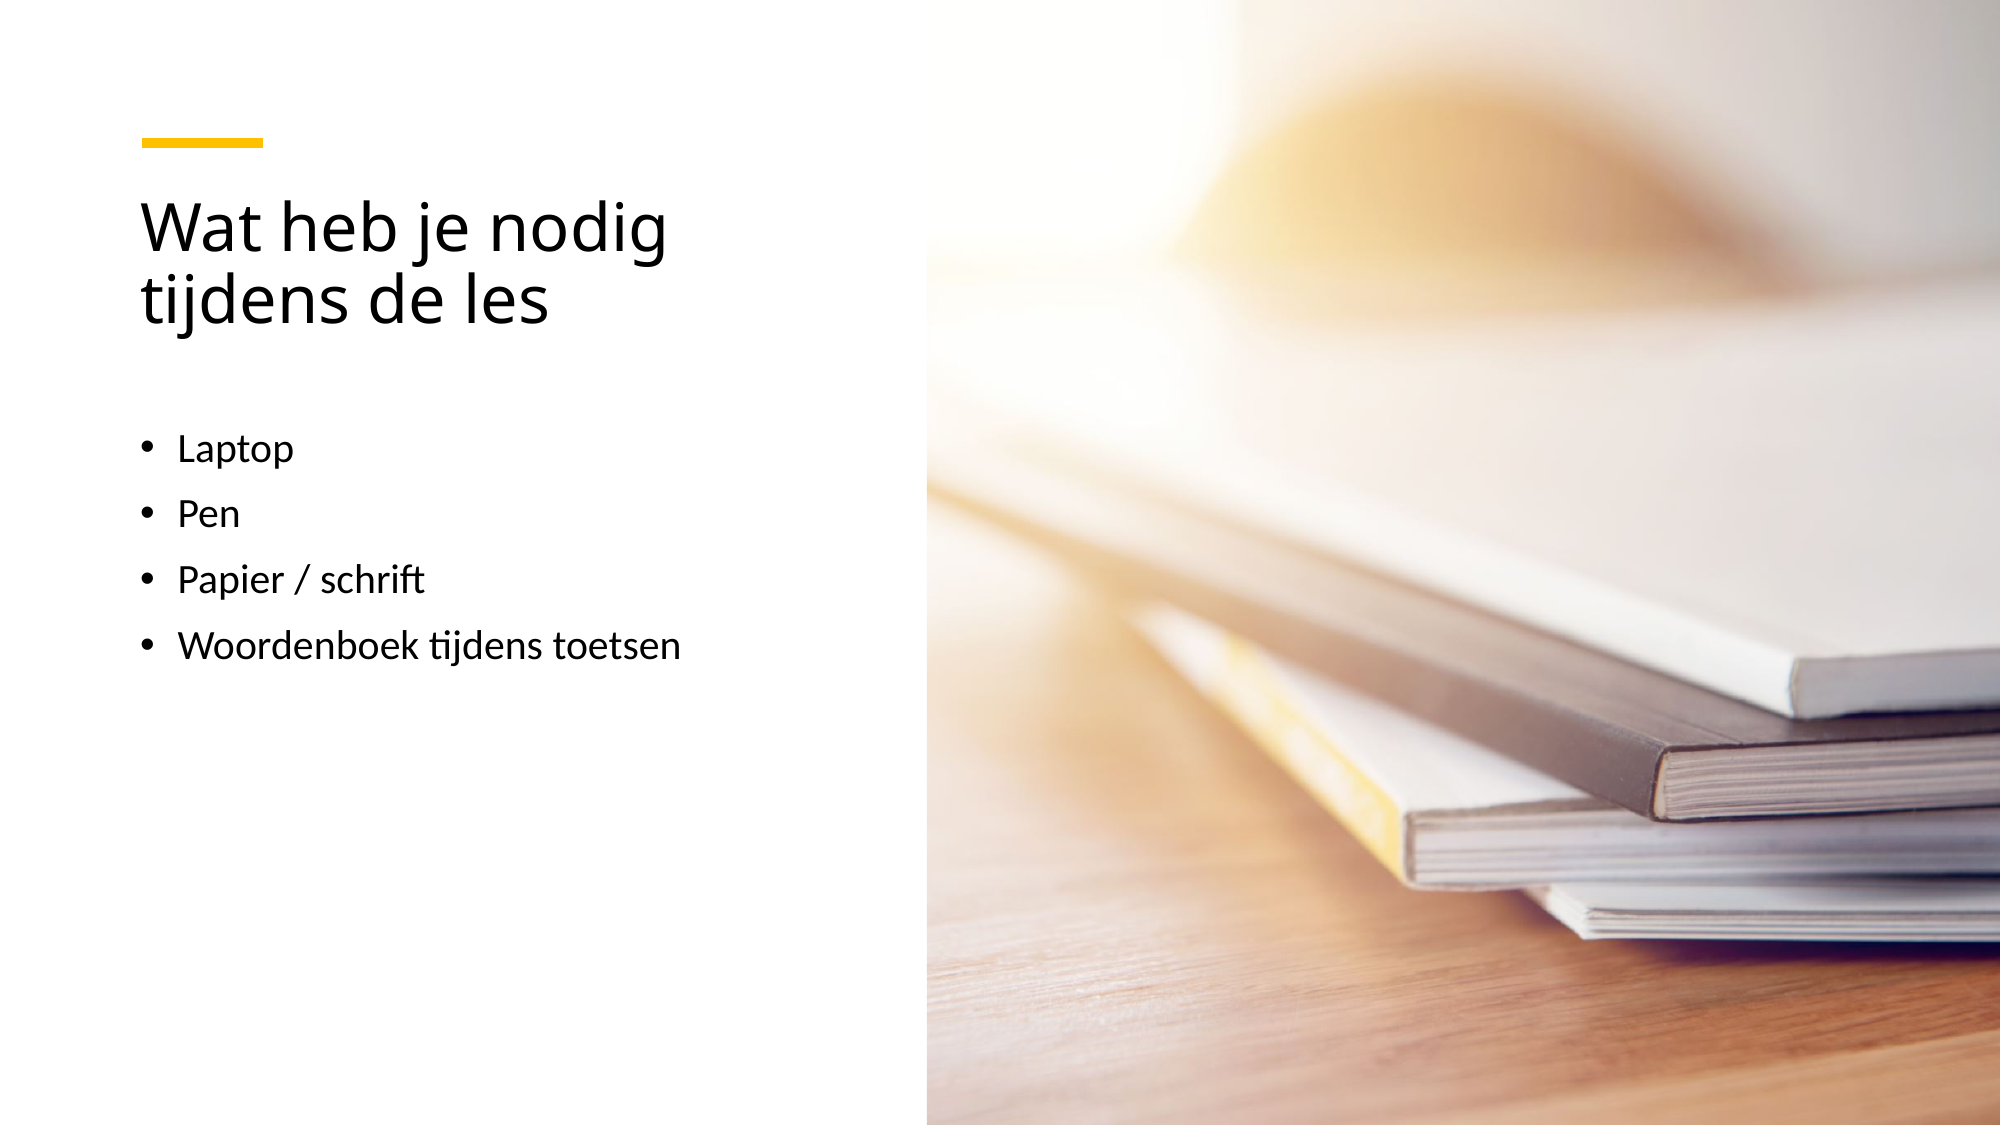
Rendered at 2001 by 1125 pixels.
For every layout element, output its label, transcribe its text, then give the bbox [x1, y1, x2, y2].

picture [926, 0, 2000, 1125]
list Laptop Pen Papier / schrift Woordenboek tijdens toetsen [125, 418, 796, 1008]
title Wat heb je nodig tijdens de les [125, 186, 796, 417]
